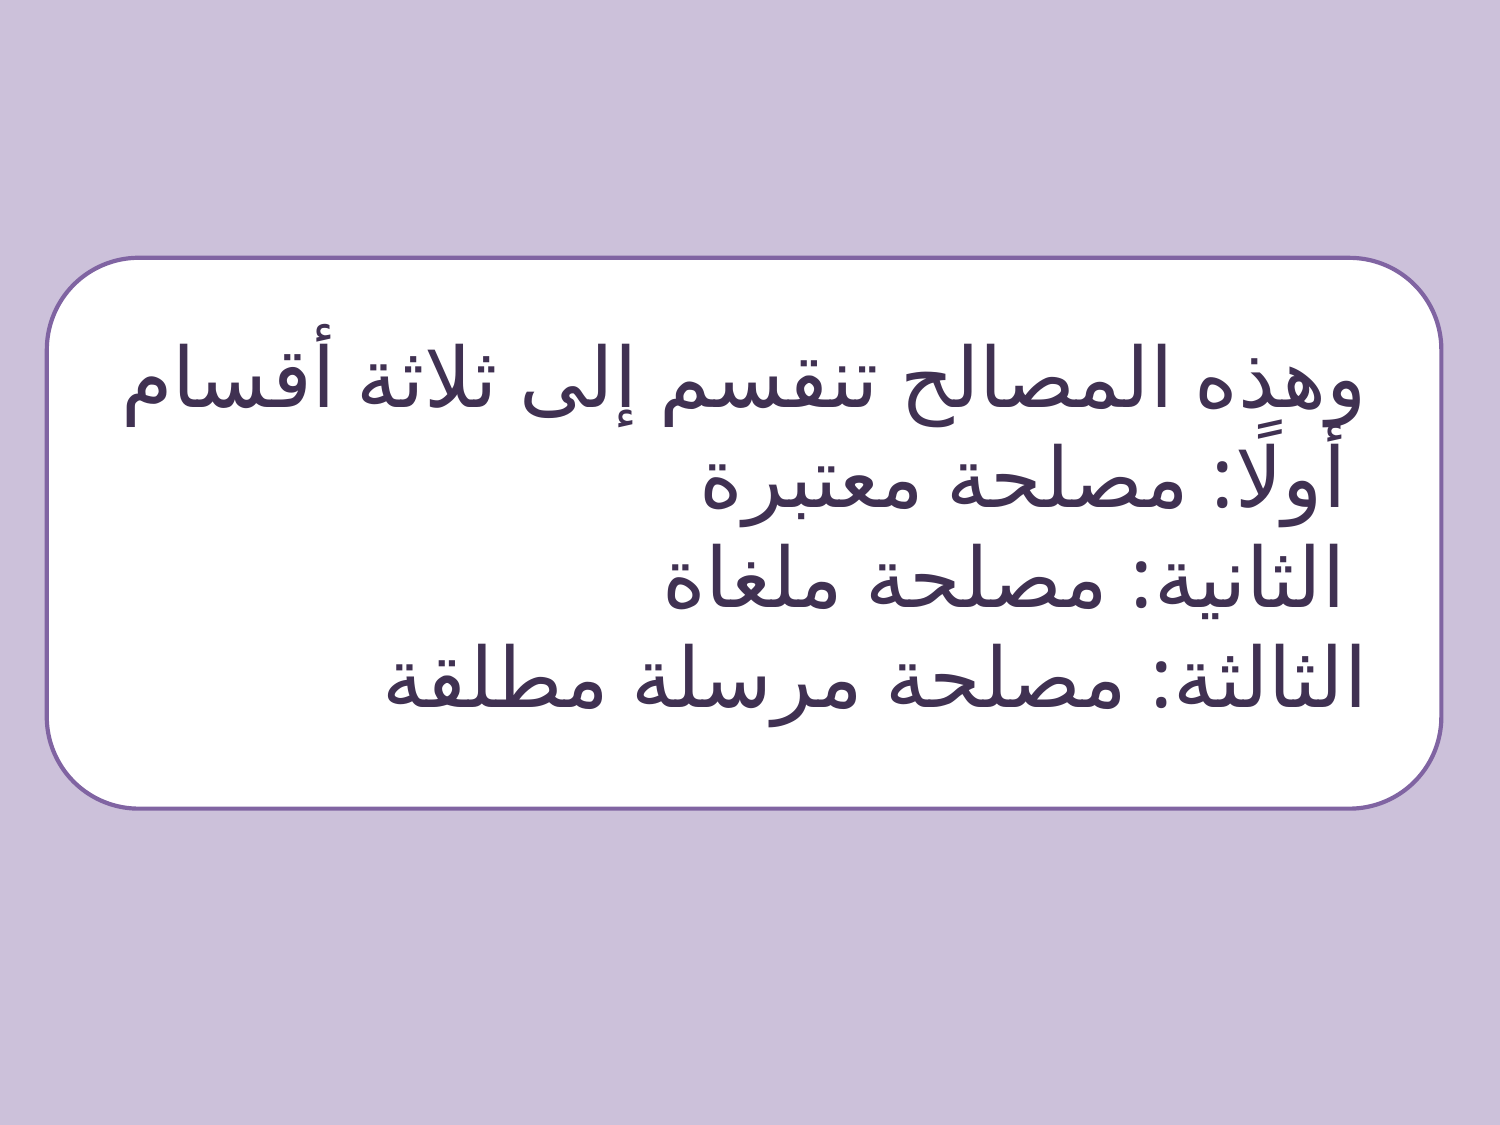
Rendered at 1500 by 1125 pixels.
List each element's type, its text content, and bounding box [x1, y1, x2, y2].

text_box وهذه المصالح تنقسم إلى ثلاثة أقسام أولًا: مصلحة معتبرة الثانية: مصلحة ملغاة الثالثة: مصلحة مرسلة مطلقة [93, 316, 1383, 776]
text_box [44, 255, 1444, 811]
